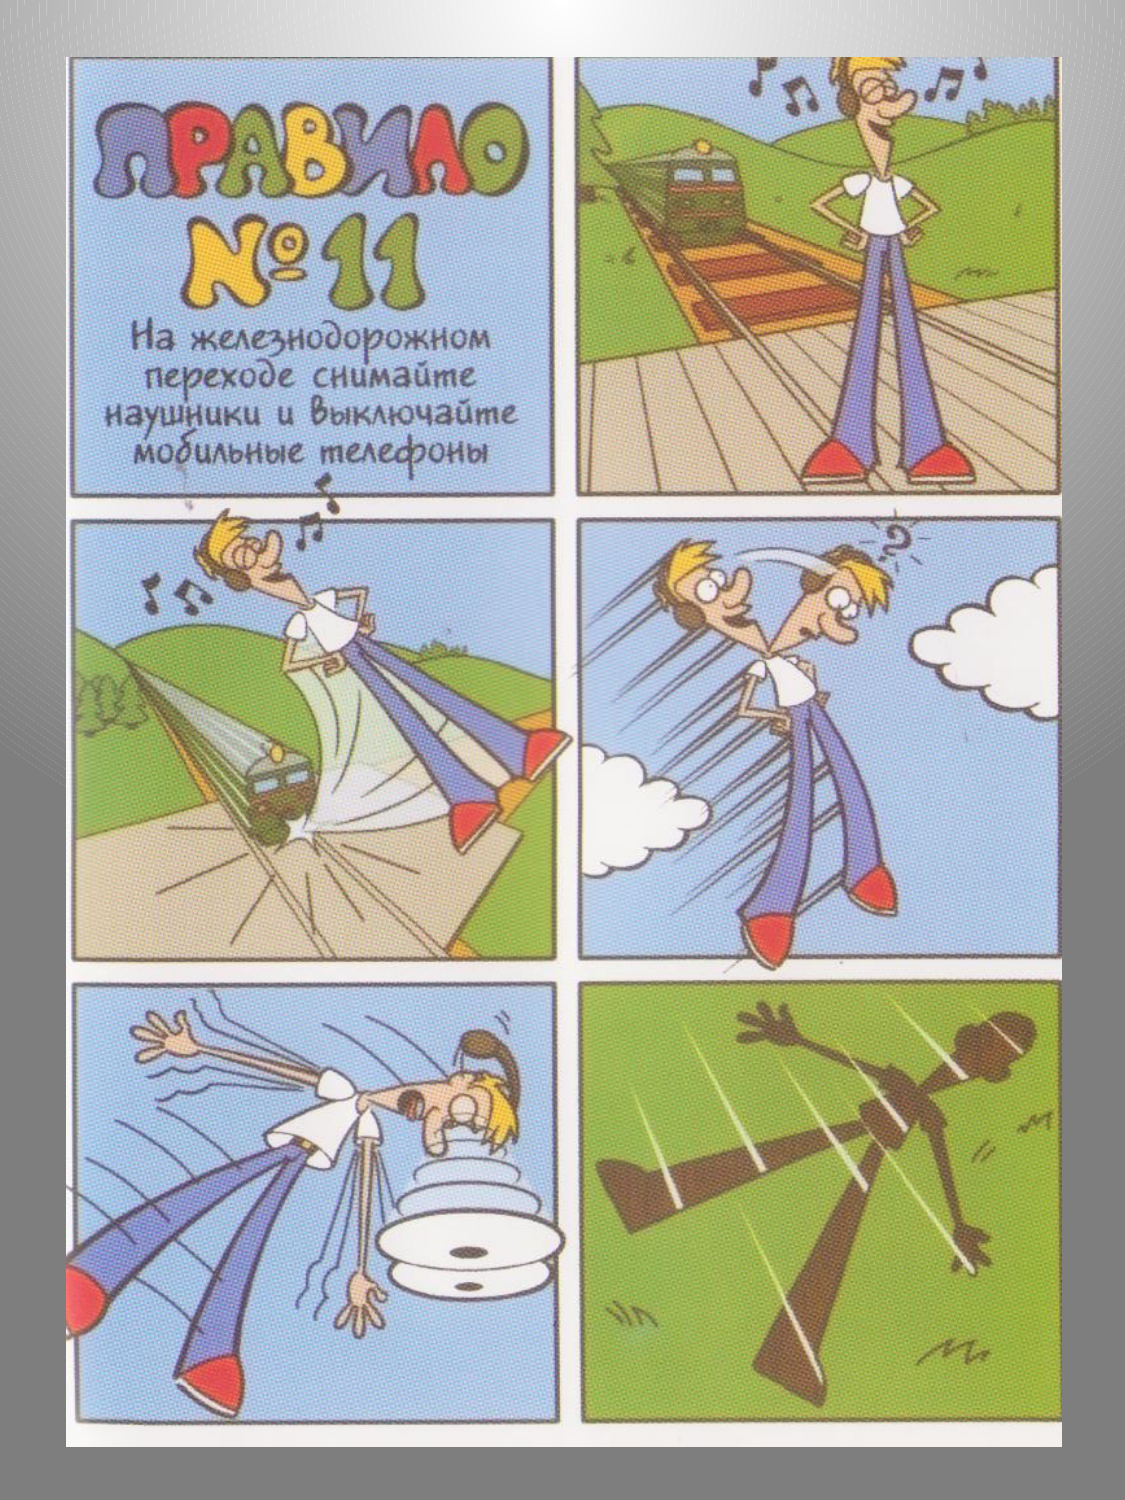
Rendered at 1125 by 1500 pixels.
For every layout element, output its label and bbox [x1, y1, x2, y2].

picture [66, 57, 1062, 1448]
